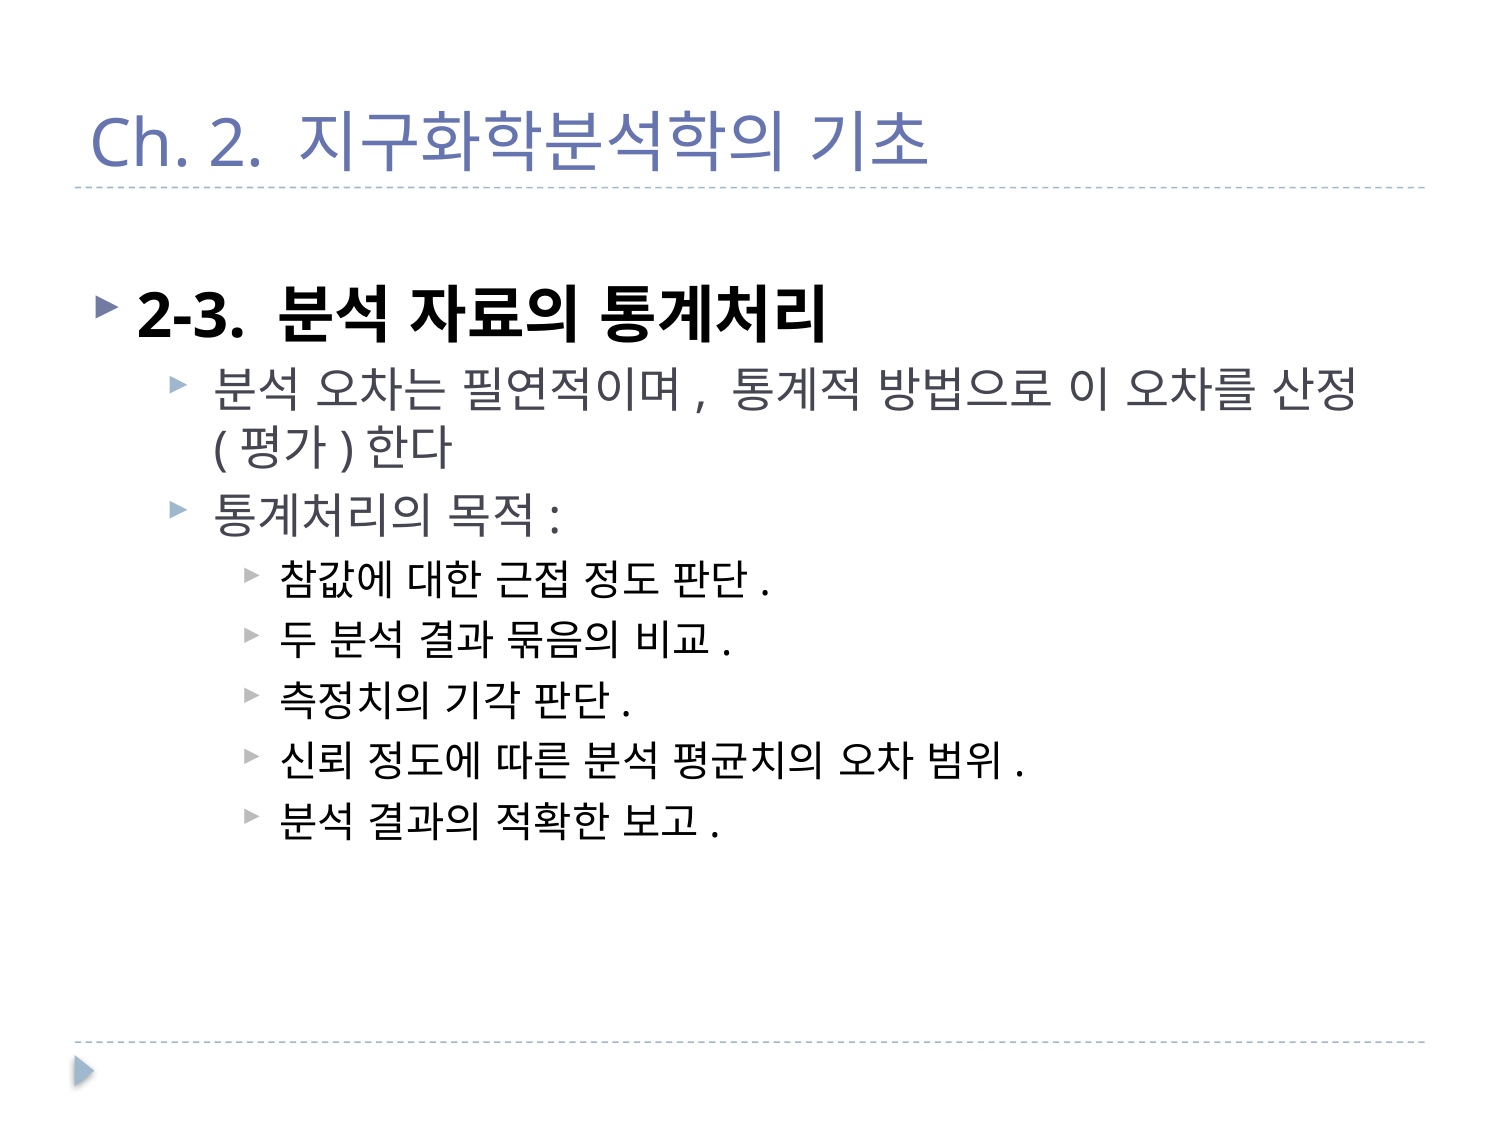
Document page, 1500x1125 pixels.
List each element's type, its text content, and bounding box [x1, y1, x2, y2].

list 2-3. 분석 자료의 통계처리 분석 오차는 필연적이며, 통계적 방법으로 이 오차를 산정(평가)한다 통계처리의 목적: 참값에 대한 근접 정도 판단. 두 분석 결과 묶음의 비교. 측정치의 기각 판단. 신뢰 정도에 따른 분석 평균치의 오차 범위. 분석 결과의 적확한 보고. [76, 267, 1427, 1026]
title Ch. 2. 지구화학분석학의 기초 [75, 24, 1425, 188]
